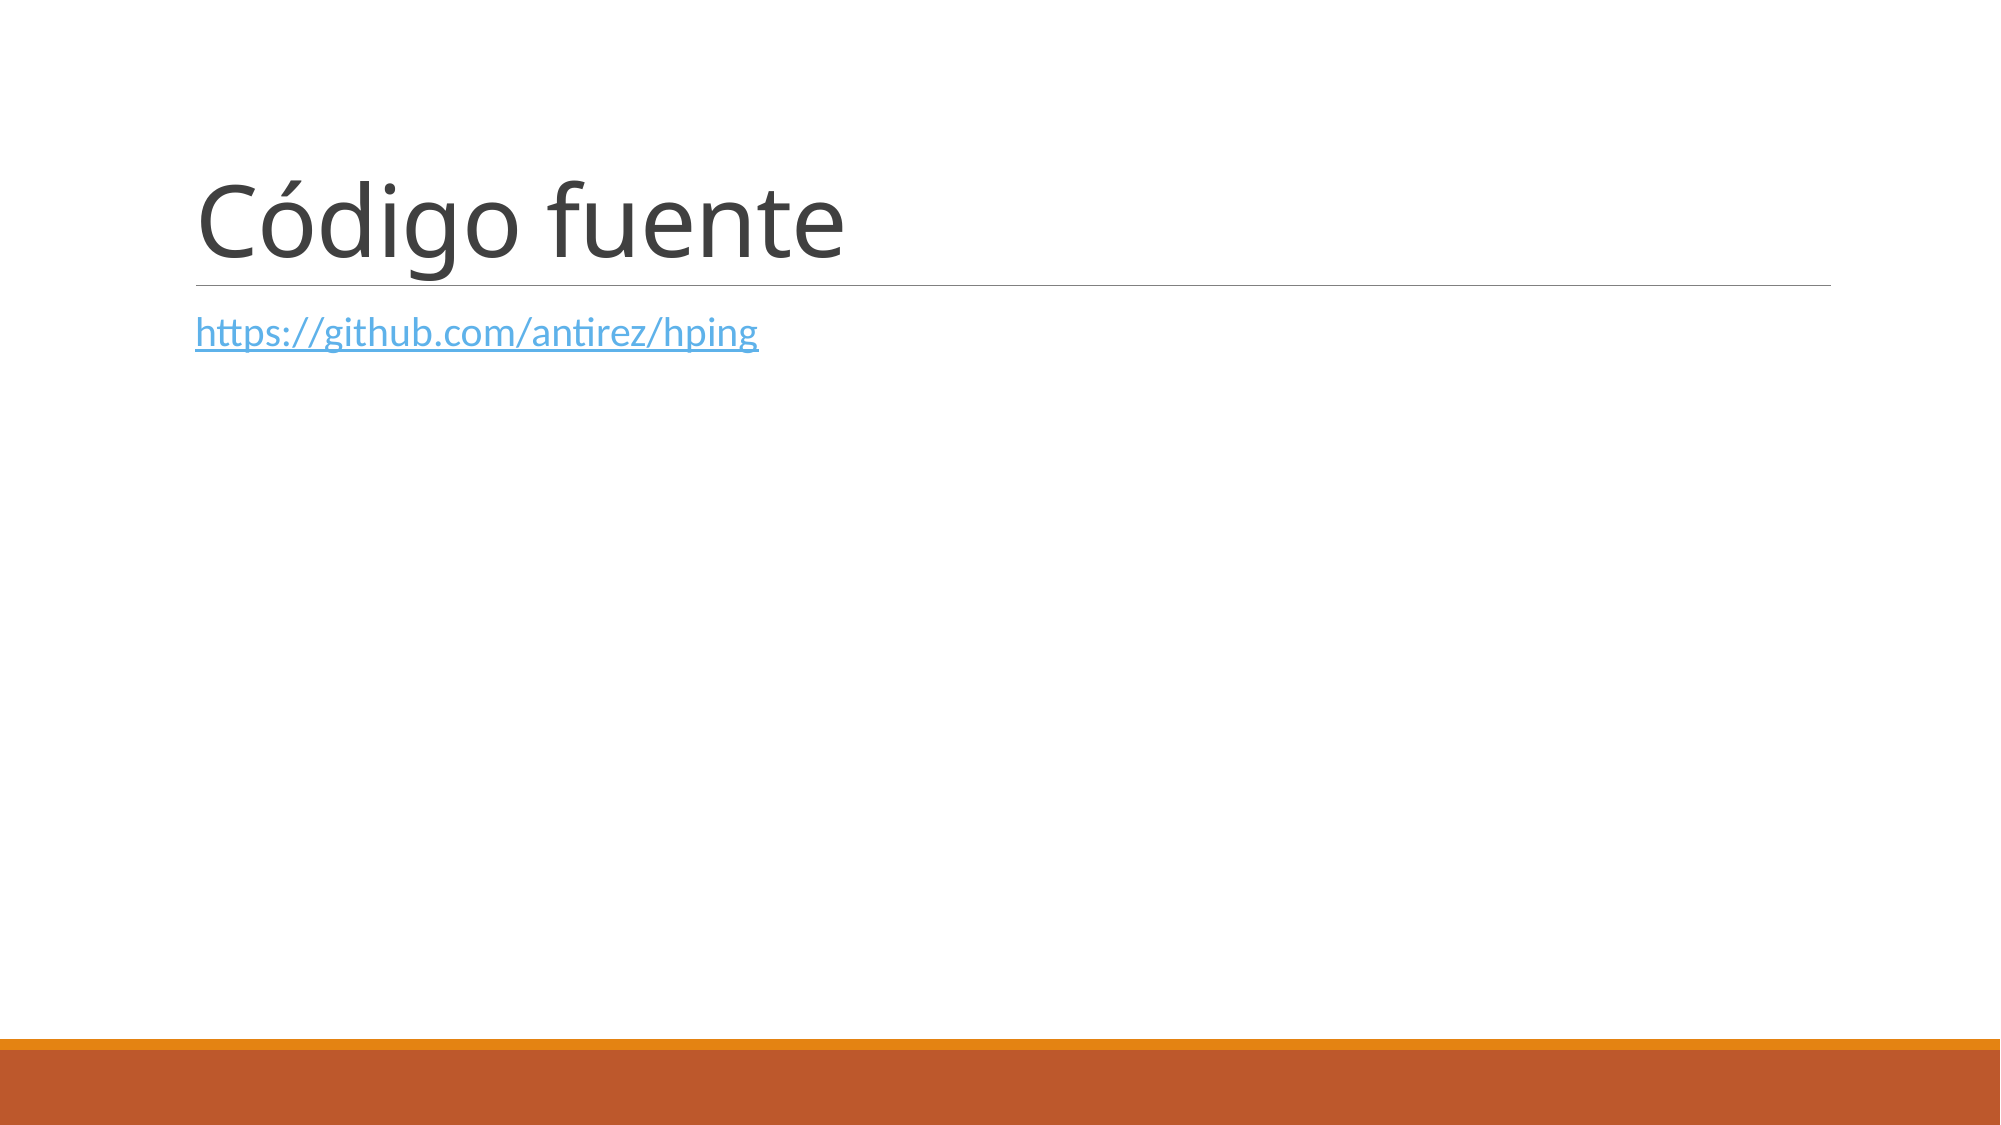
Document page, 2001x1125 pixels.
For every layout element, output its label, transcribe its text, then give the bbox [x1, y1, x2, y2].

list https://github.com/antirez/hping [180, 302, 1830, 963]
title Código fuente [180, 47, 1830, 285]
